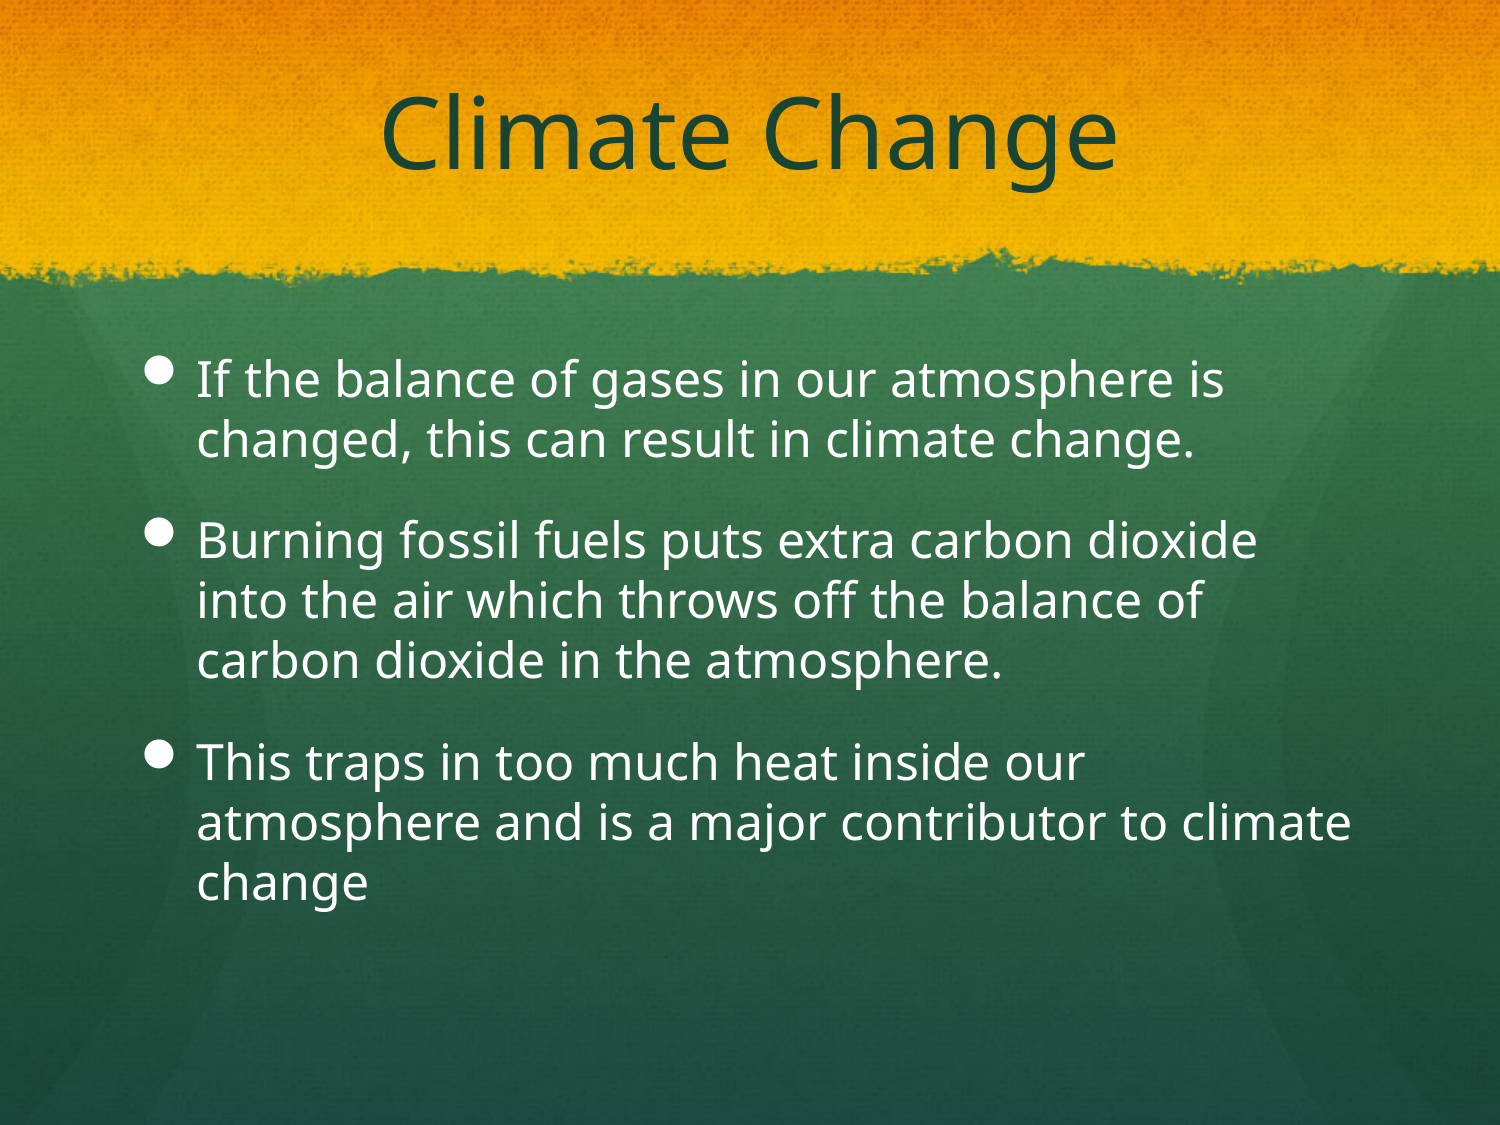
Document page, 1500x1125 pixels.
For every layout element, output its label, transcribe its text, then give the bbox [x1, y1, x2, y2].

list If the balance of gases in our atmosphere is changed, this can result in climate change. Burning fossil fuels puts extra carbon dioxide into the air which throws off the balance of carbon dioxide in the atmosphere. This traps in too much heat inside our atmosphere and is a major contributor to climate change [125, 339, 1375, 1026]
picture [0, 0, 1500, 1125]
title Climate Change [125, 13, 1375, 246]
